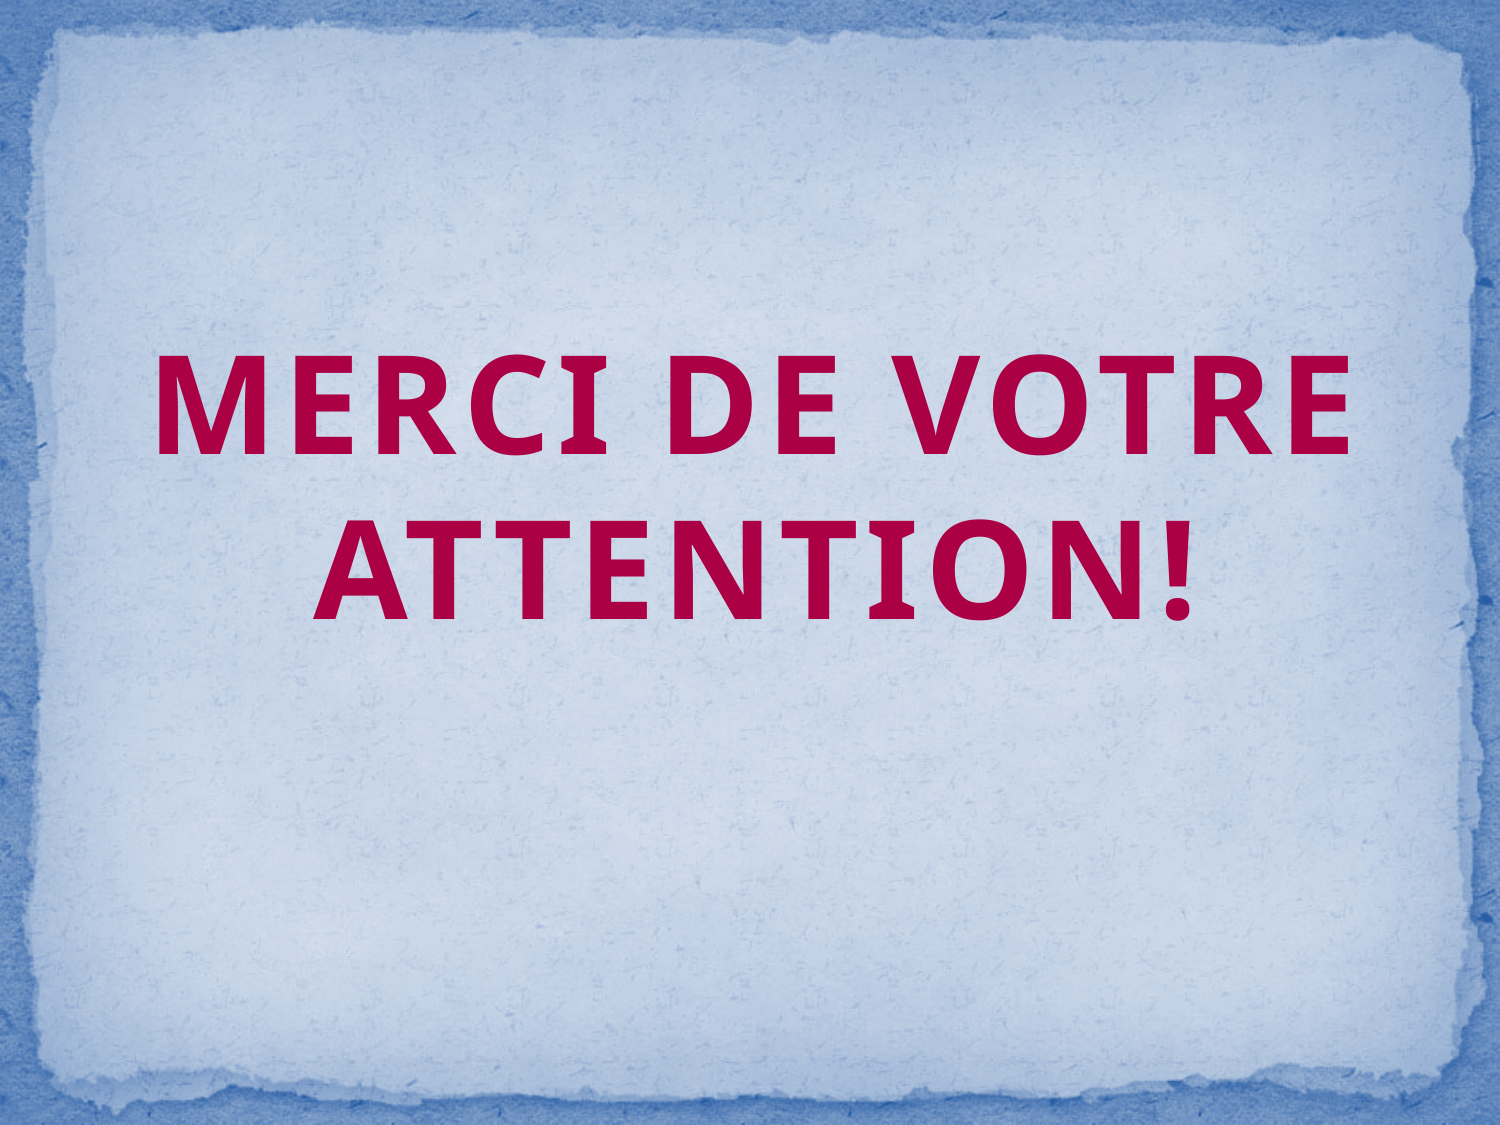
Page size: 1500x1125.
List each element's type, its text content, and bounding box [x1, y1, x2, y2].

text_box MERCI DE VOTRE ATTENTION! [62, 309, 1450, 655]
